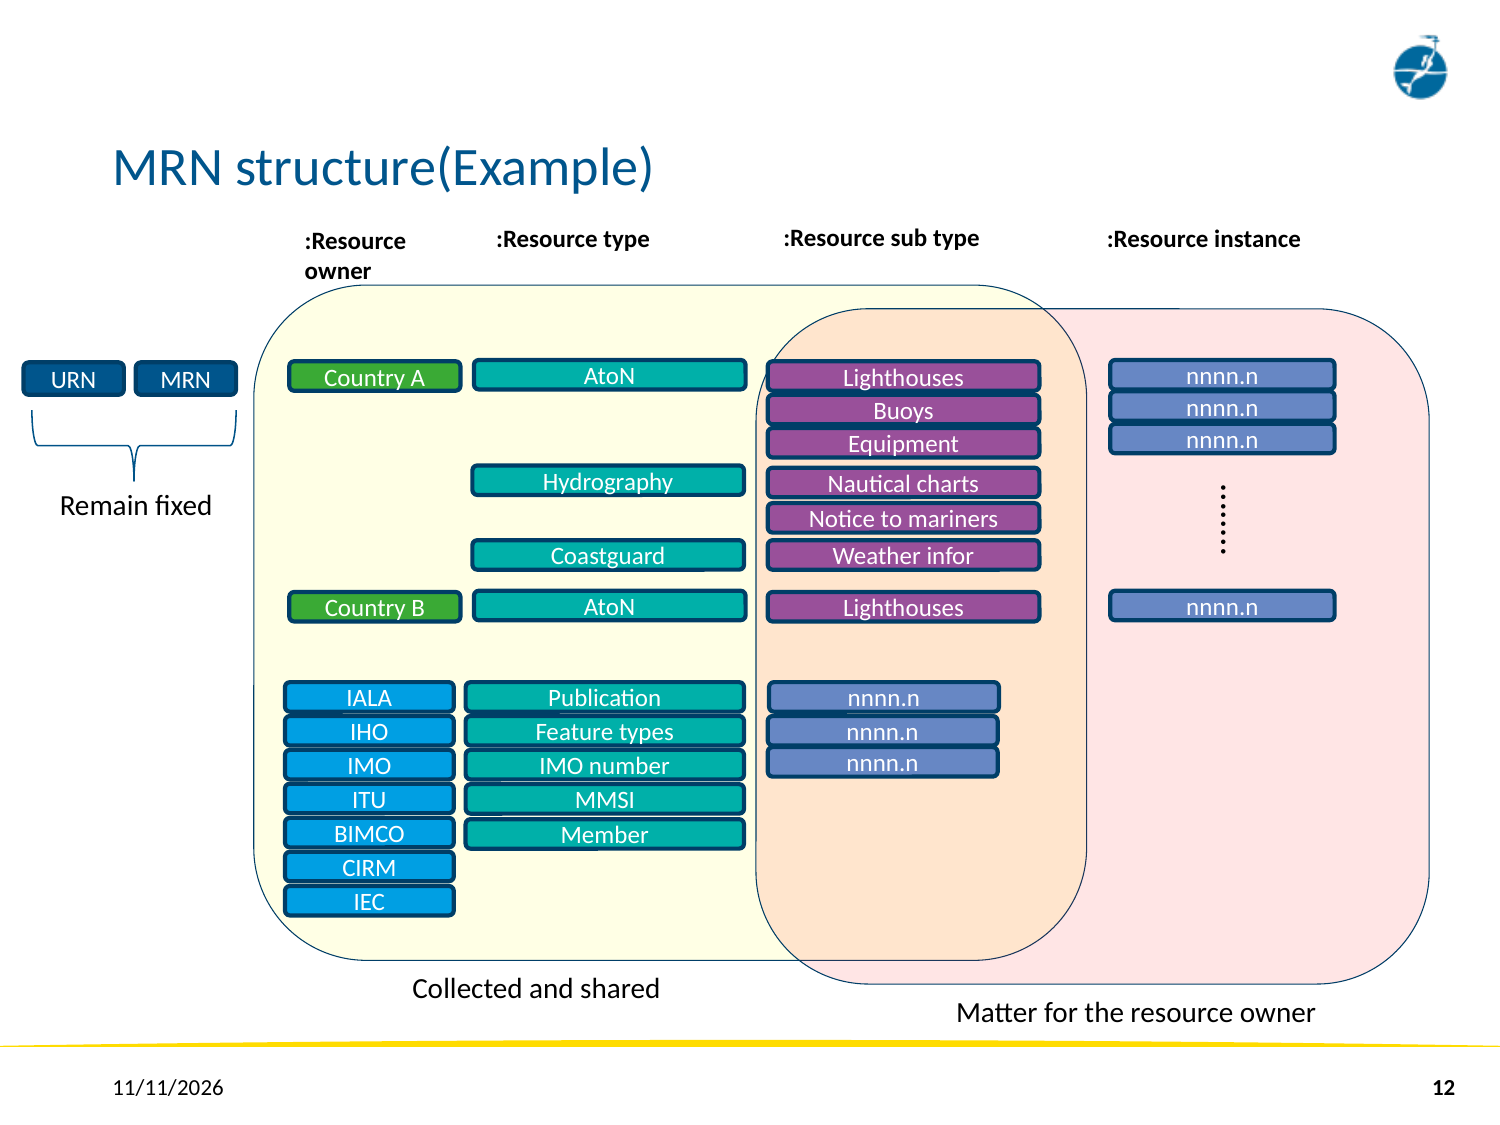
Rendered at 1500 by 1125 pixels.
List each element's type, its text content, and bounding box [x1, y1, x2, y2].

text_box Equipment [765, 425, 1042, 460]
title MRN structure(Example) [112, 42, 1388, 197]
text_box :Resource sub type [768, 214, 996, 259]
text_box Country B [287, 589, 463, 624]
text_box :Resource type [481, 215, 665, 261]
text_box nnnn.n [1108, 588, 1337, 623]
text_box MMSI [463, 782, 747, 816]
text_box MRN [133, 360, 239, 397]
text_box Lighthouses [765, 589, 1042, 624]
text_box IEC [282, 883, 456, 918]
text_box Matter for the resource owner [941, 986, 1332, 1036]
text_box Member [463, 817, 747, 851]
text_box Coastguard [470, 538, 747, 572]
text_box nnnn.n [765, 745, 1000, 779]
text_box IMO number [463, 747, 747, 782]
text_box IALA [282, 680, 456, 714]
text_box Collected and shared [397, 963, 676, 1012]
text_box nnnn.n [1108, 357, 1337, 390]
text_box Country A [287, 359, 463, 393]
text_box CIRM [282, 849, 456, 884]
text_box Nautical charts [765, 465, 1042, 500]
text_box IMO [282, 748, 456, 781]
text_box AtoN [471, 357, 748, 392]
text_box AtoN [471, 588, 748, 623]
text_box nnnn.n [1108, 389, 1337, 422]
text_box Buoys [765, 393, 1042, 426]
text_box BIMCO [282, 816, 456, 850]
text_box Remain fixed [45, 478, 228, 529]
text_box nnnn.n [765, 713, 1000, 746]
text_box …..… [1206, 469, 1267, 575]
text_box Feature types [463, 713, 747, 748]
text_box [753, 306, 1432, 987]
text_box :Resource owner [289, 217, 433, 292]
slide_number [112, 1046, 461, 1125]
text_box [251, 282, 1043, 963]
text_box :Resource instance [1092, 215, 1317, 261]
text_box ITU [282, 781, 456, 816]
slide_number 12 [1387, 1046, 1500, 1125]
text_box Weather infor [765, 538, 1042, 572]
text_box Publication [463, 680, 747, 714]
text_box URN [21, 360, 126, 397]
text_box Notice to mariners [765, 500, 1042, 535]
text_box Lighthouses [765, 359, 1042, 393]
text_box Hydrography [470, 463, 747, 498]
text_box nnnn.n [766, 680, 1002, 714]
text_box IHO [282, 714, 456, 748]
text_box [31, 410, 237, 478]
text_box nnnn.n [1108, 421, 1337, 456]
